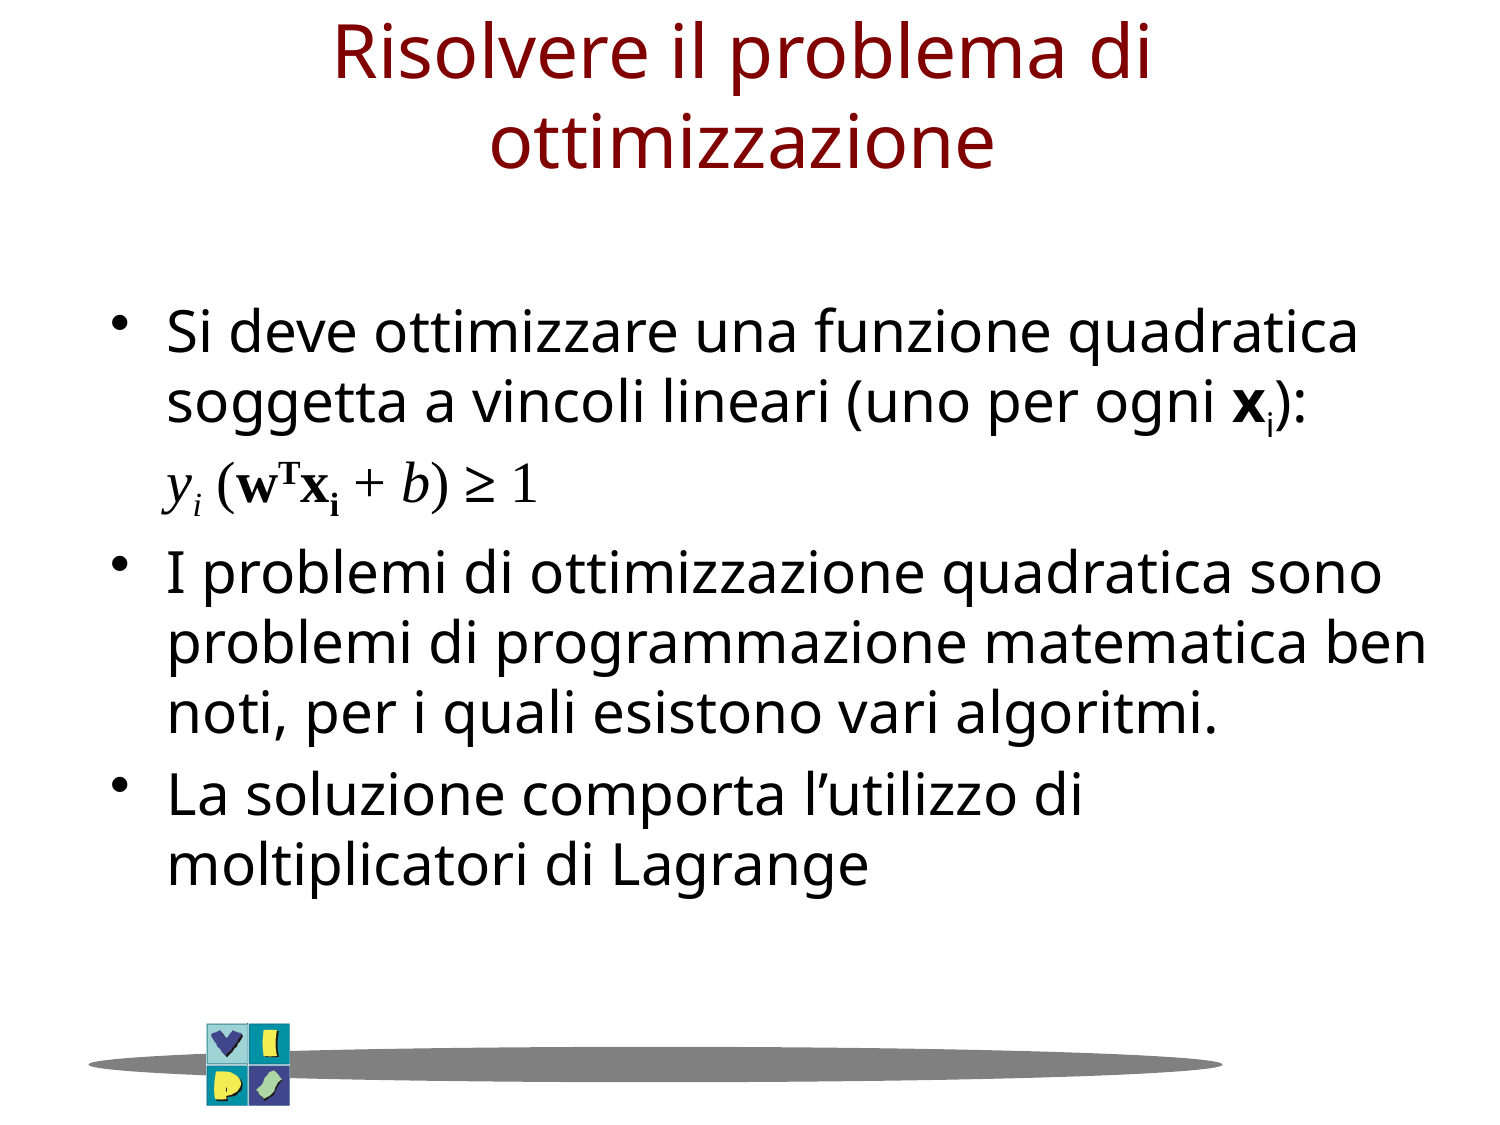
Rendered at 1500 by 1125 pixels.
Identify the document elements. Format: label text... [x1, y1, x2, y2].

list Si deve ottimizzare una funzione quadratica soggetta a vincoli lineari (uno per ogni xi): yi (wTxi + b) ≥ 1 I problemi di ottimizzazione quadratica sono problemi di programmazione matematica ben noti, per i quali esistono vari algoritmi. La soluzione comporta l’utilizzo di moltiplicatori di Lagrange [95, 101, 1446, 927]
picture [206, 1023, 290, 1106]
title Risolvere il problema di ottimizzazione [105, 0, 1381, 101]
